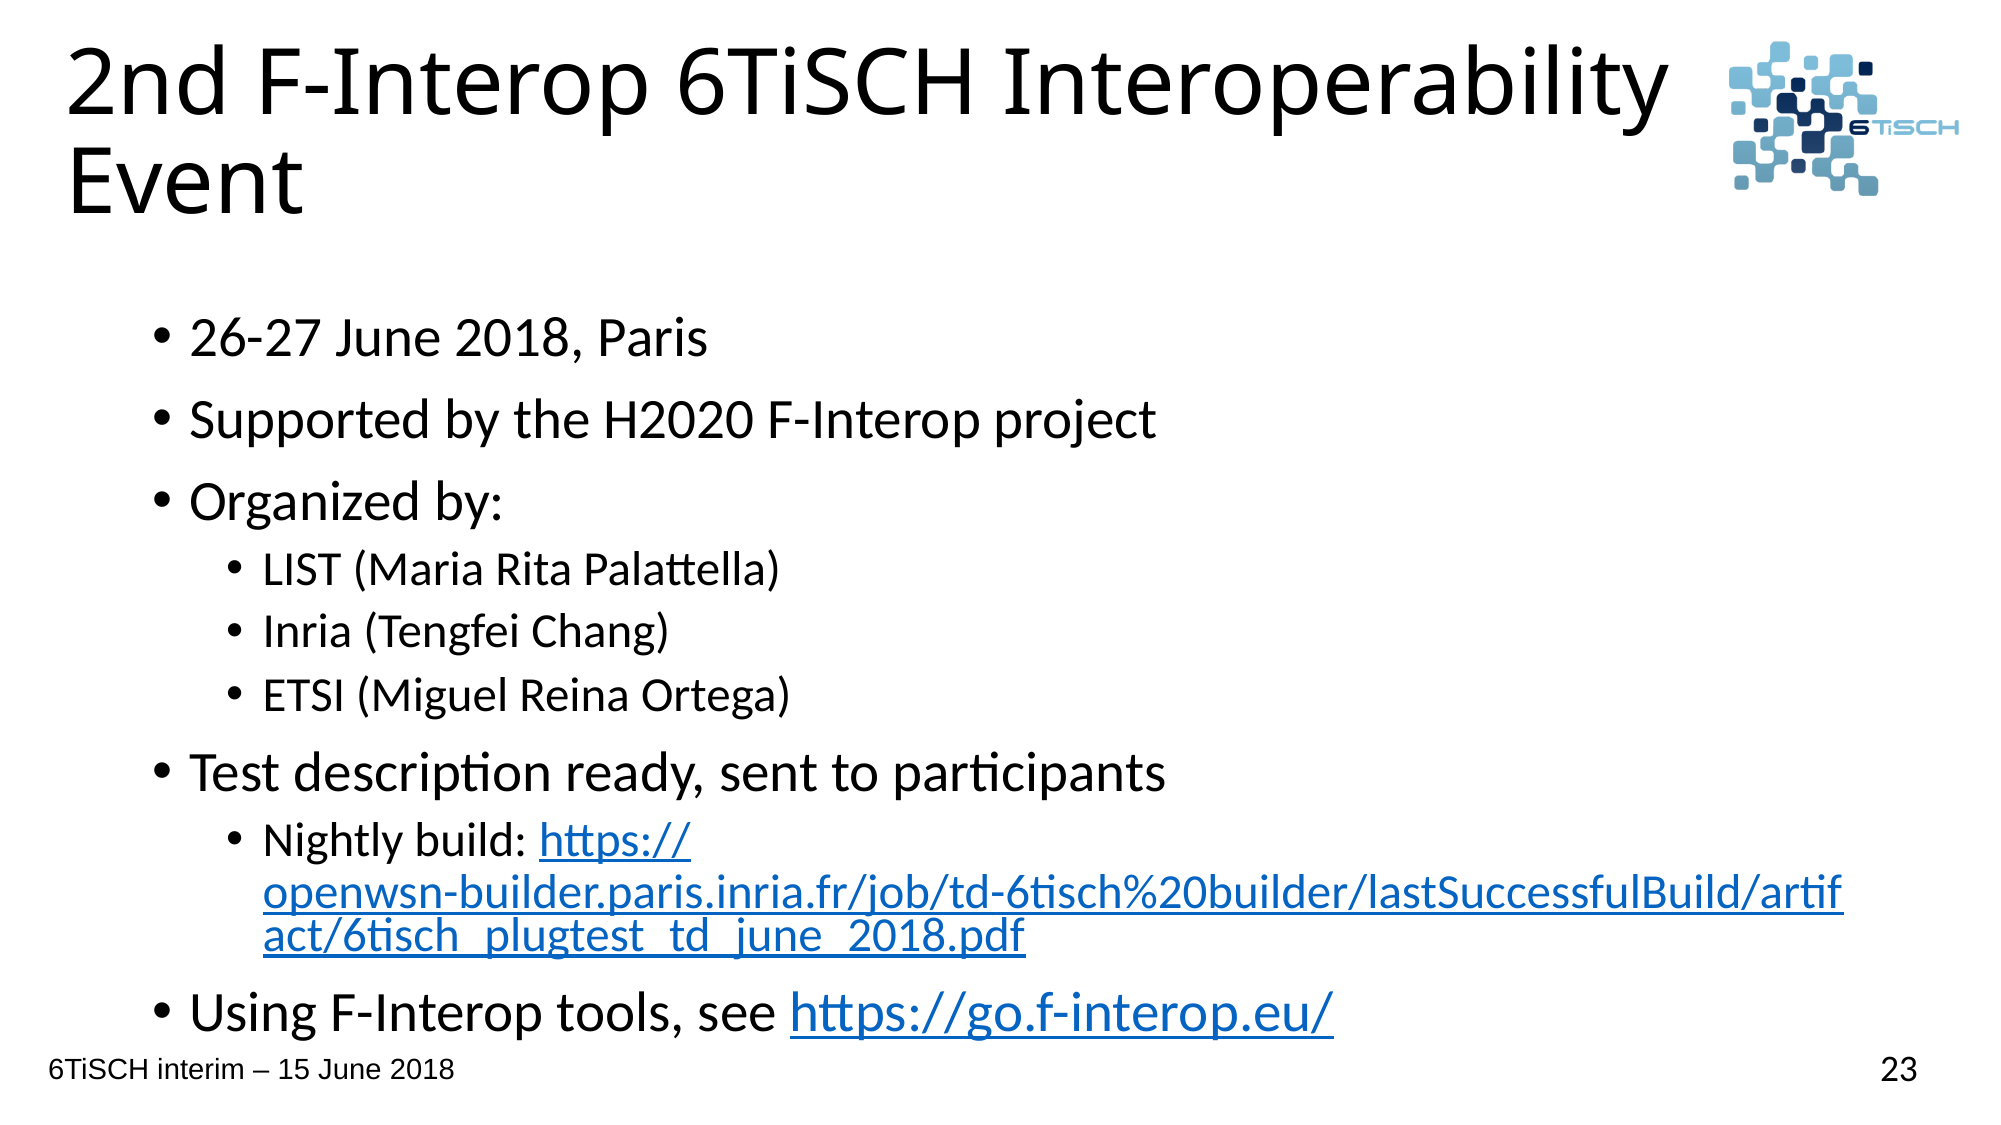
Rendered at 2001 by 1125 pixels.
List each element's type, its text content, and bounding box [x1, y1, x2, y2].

picture [1725, 37, 1963, 200]
title 2nd F-Interop 6TiSCH Interoperability Event [50, 50, 1776, 218]
list 26-27 June 2018, Paris Supported by the H2020 F-Interop project Organized by: LIST (Maria Rita Palattella) Inria (Tengfei Chang) ETSI (Miguel Reina Ortega) Test description ready, sent to participants Nightly build: https://openwsn-builder.paris.inria.fr/job/td-6tisch%20builder/lastSuccessfulBuild/artifact/6tisch_plugtest_td_june_2018.pdf Using F-Interop tools, see https://go.f-interop.eu/ [137, 299, 1863, 1014]
slide_number 23 [1482, 1036, 1933, 1097]
